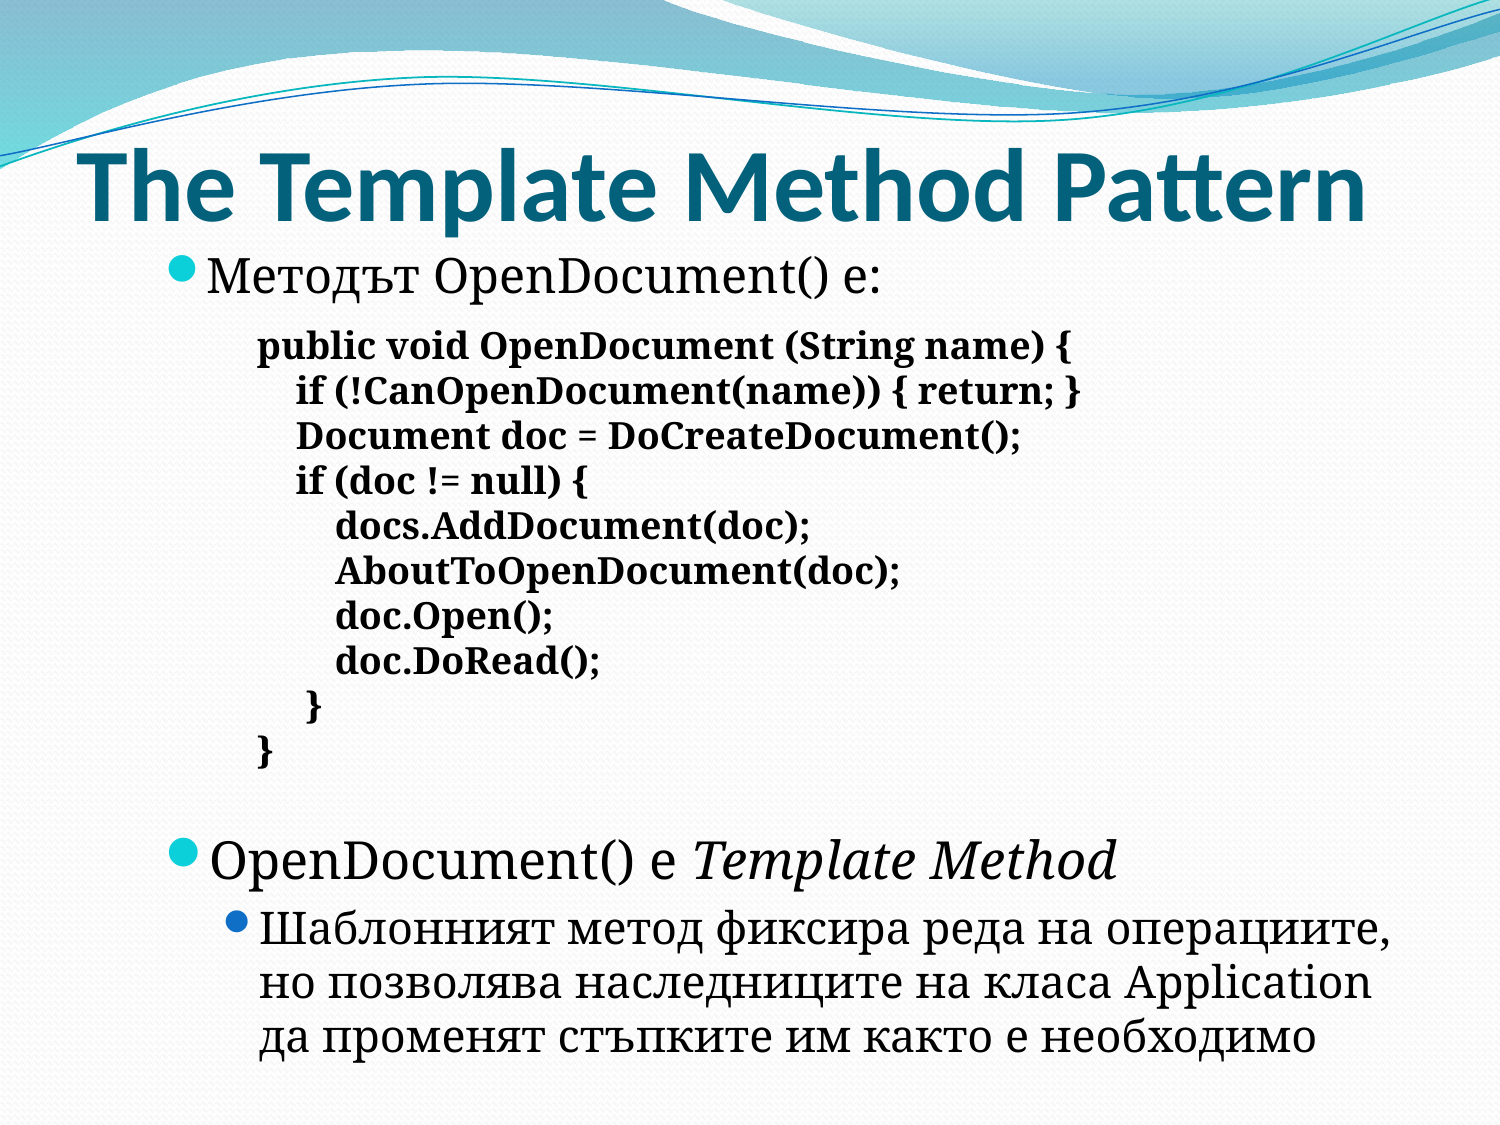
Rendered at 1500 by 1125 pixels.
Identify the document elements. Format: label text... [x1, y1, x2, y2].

title The Template Method Pattern [76, 54, 1427, 243]
text_box public void OpenDocument (String name) { if (!CanOpenDocument(name)) { return; } Document doc = DoCreateDocument(); if (doc != null) { docs.AddDocument(doc); AboutToOpenDocument(doc); doc.Open(); doc.DoRead(); } } [242, 314, 1137, 780]
list Методът OpenDocument() е: OpenDocument() е Template Method Шаблонният метод фиксира реда на операциите, но позволява наследниците на класа Application да променят стъпките им както е необходимо [150, 237, 1425, 1106]
